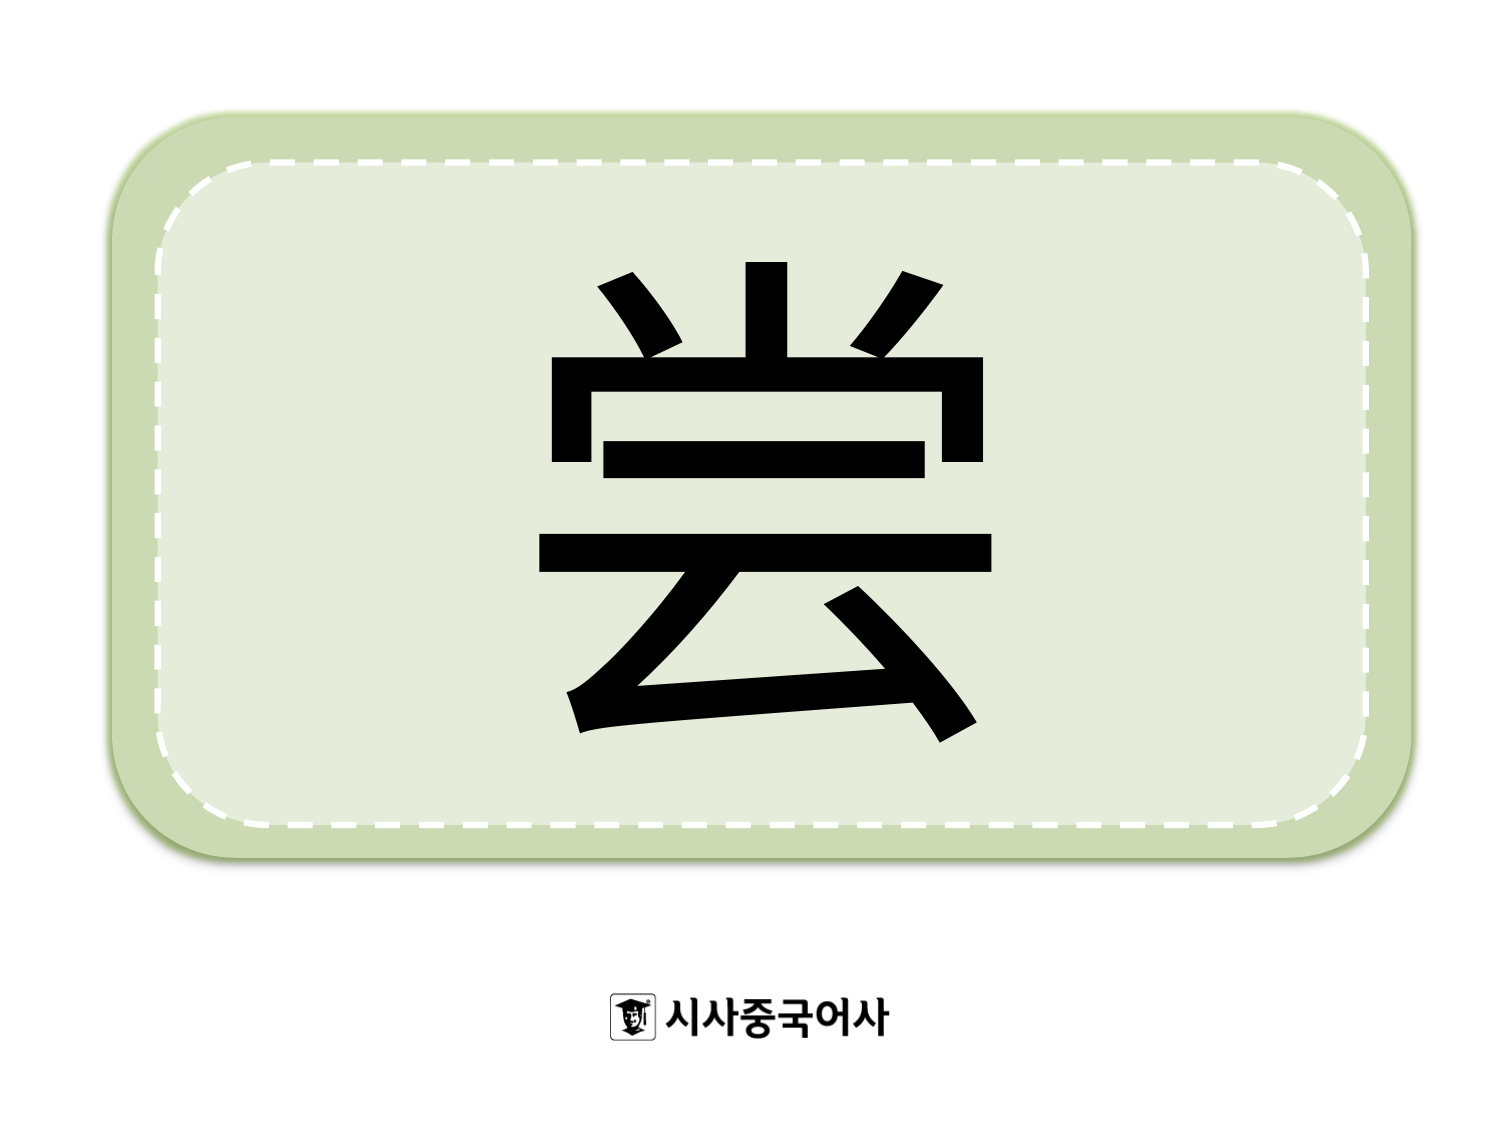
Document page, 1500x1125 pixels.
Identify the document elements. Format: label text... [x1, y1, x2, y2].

text_box 尝 [162, 160, 1371, 824]
picture [602, 987, 898, 1047]
